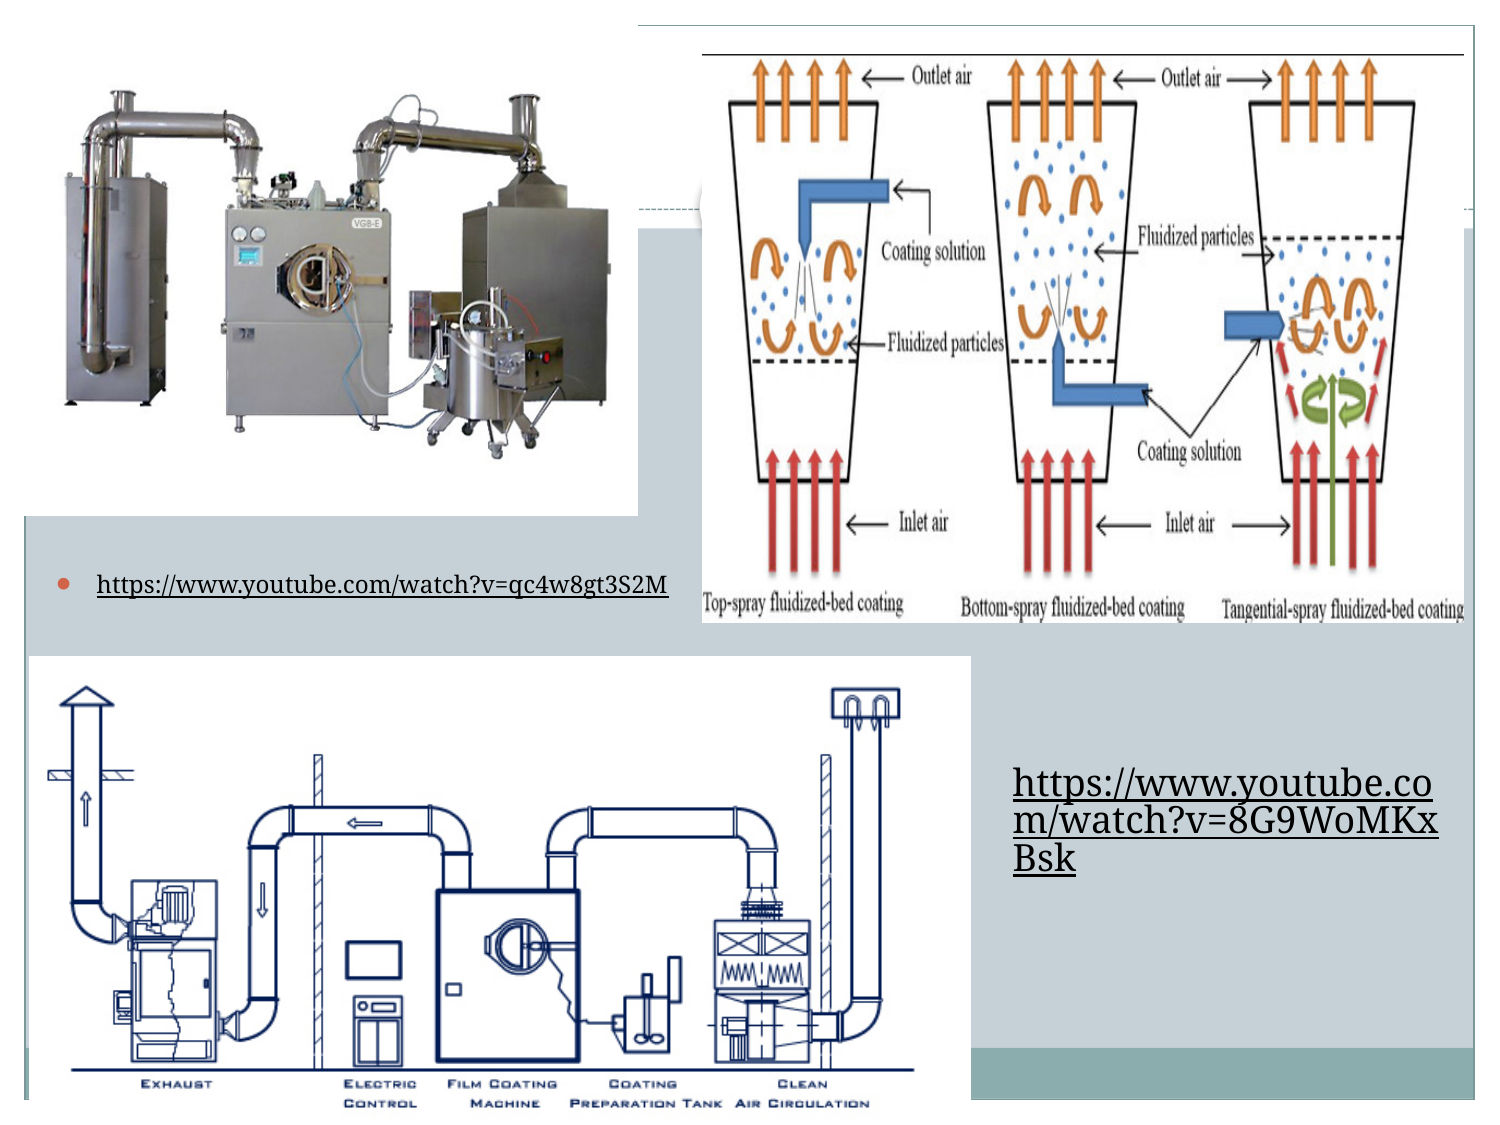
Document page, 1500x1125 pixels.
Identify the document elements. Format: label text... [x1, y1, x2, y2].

text_box https://www.youtube.com/watch?v=8G9WoMKxBsk [998, 751, 1465, 863]
list https://www.youtube.com/watch?v=qc4w8gt3S2M [41, 562, 691, 634]
picture [29, 655, 971, 1125]
picture [702, 54, 1464, 623]
picture [9, 12, 638, 516]
